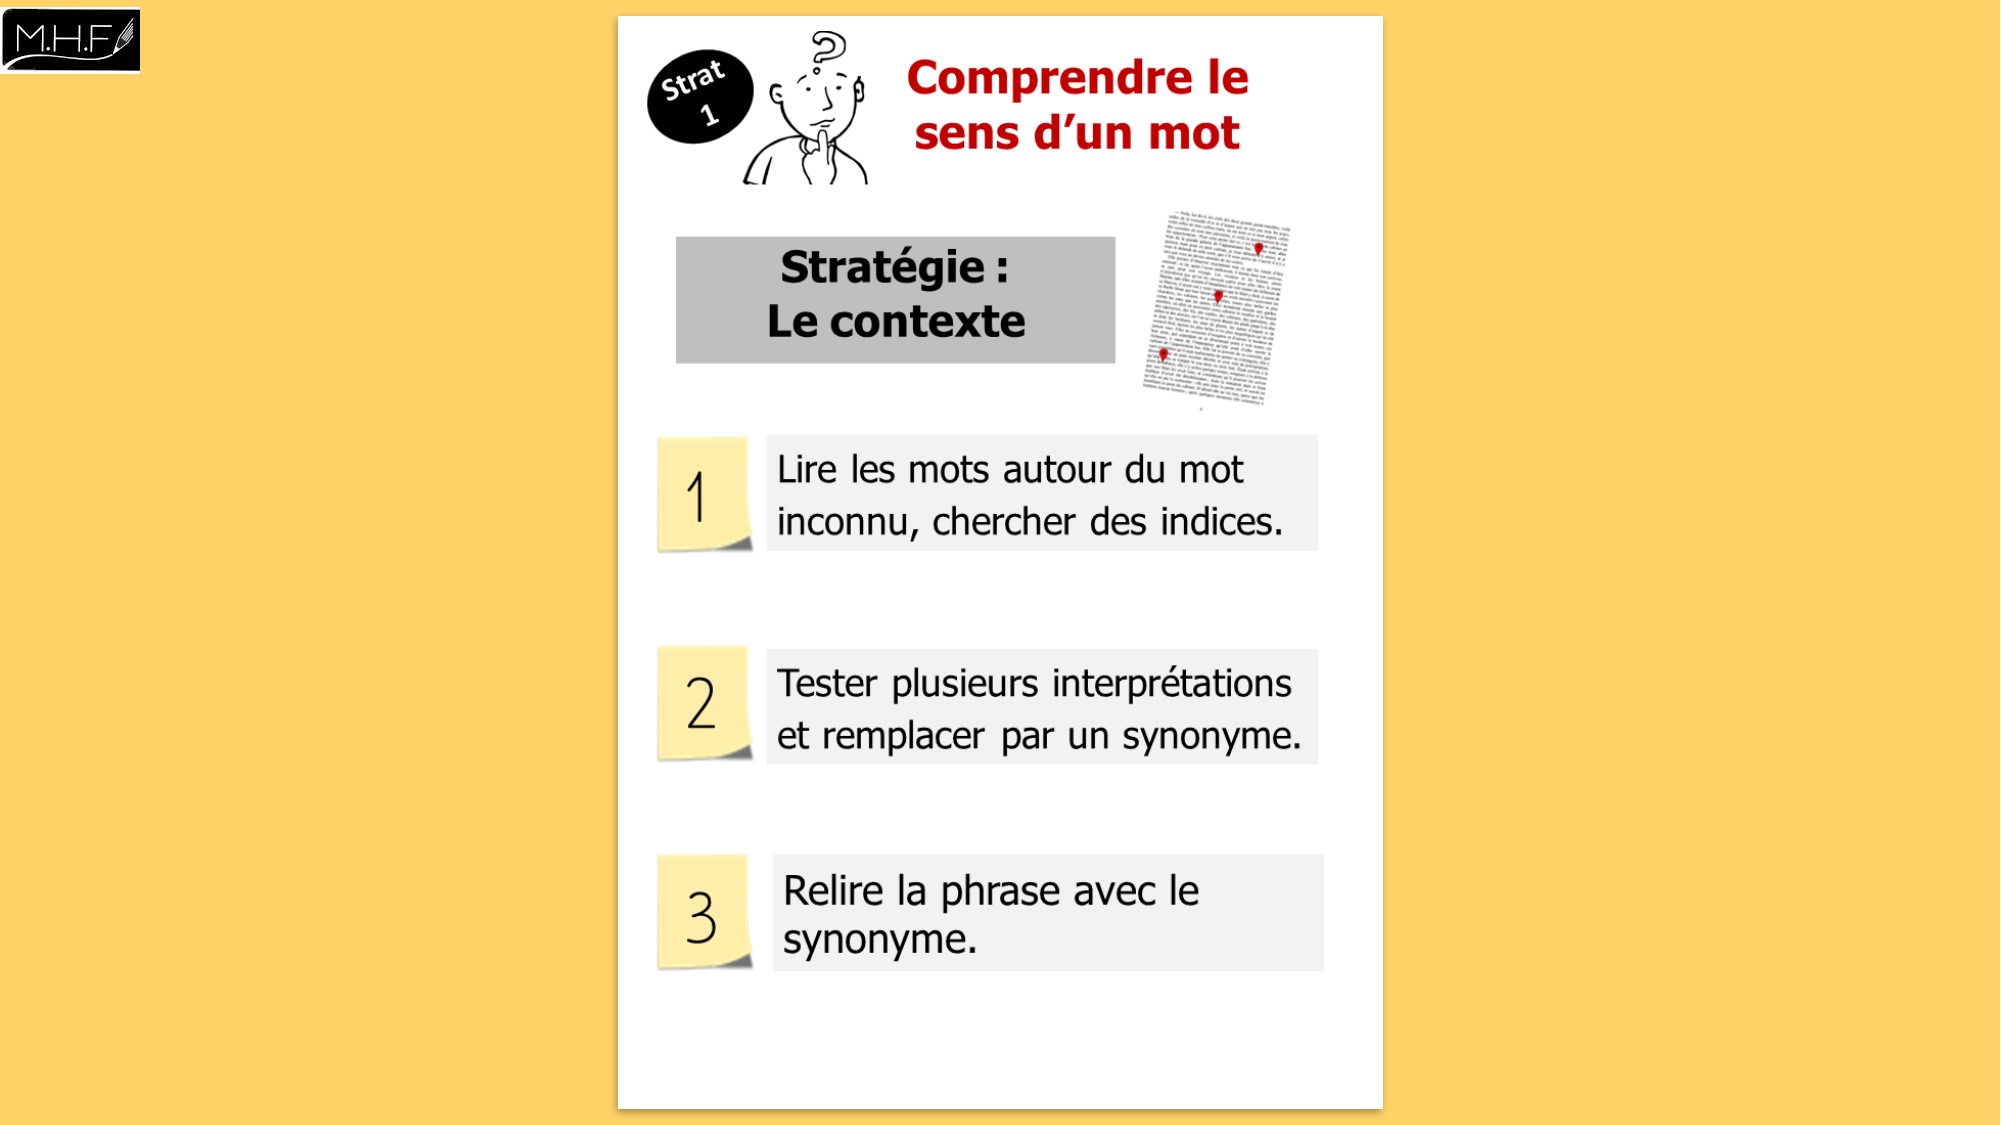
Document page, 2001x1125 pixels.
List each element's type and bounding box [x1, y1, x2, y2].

picture [0, 7, 140, 74]
picture [631, 30, 1368, 1094]
